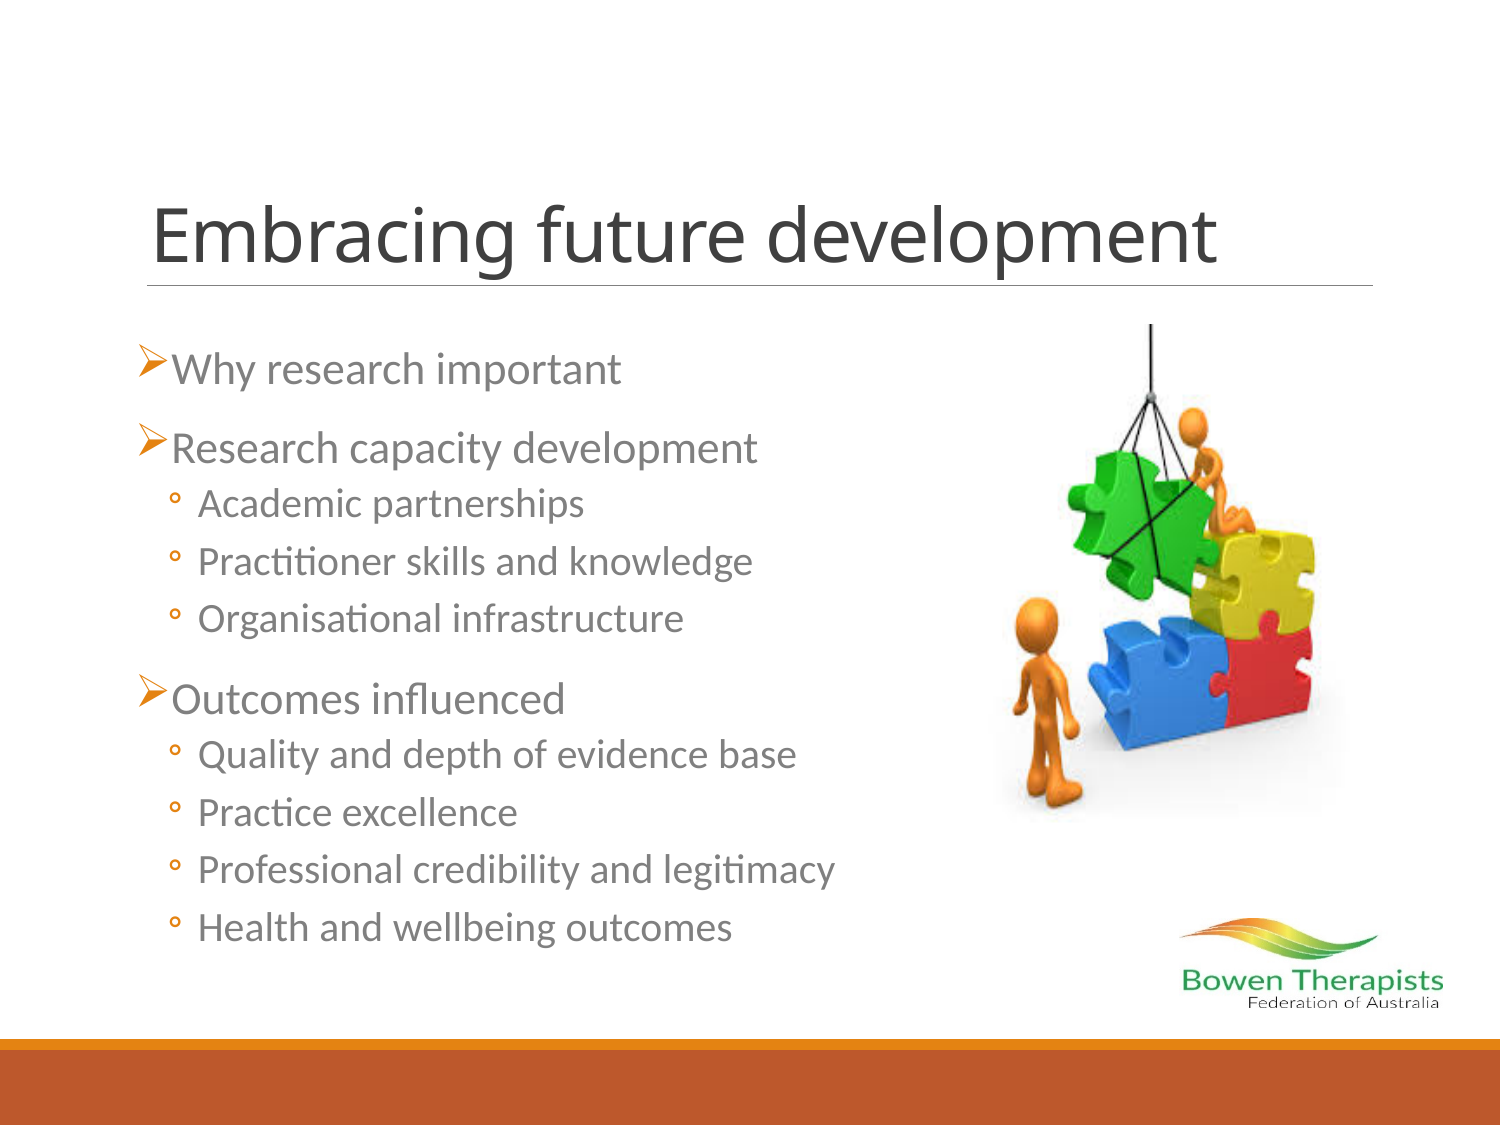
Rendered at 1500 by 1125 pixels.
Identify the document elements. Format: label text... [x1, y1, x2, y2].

list Why research important Research capacity development Academic partnerships Practitioner skills and knowledge Organisational infrastructure Outcomes influenced Quality and depth of evidence base Practice excellence Professional credibility and legitimacy Health and wellbeing outcomes [135, 337, 930, 963]
picture [1179, 917, 1443, 1008]
title Embracing future development [135, 47, 1373, 285]
picture [974, 324, 1366, 826]
